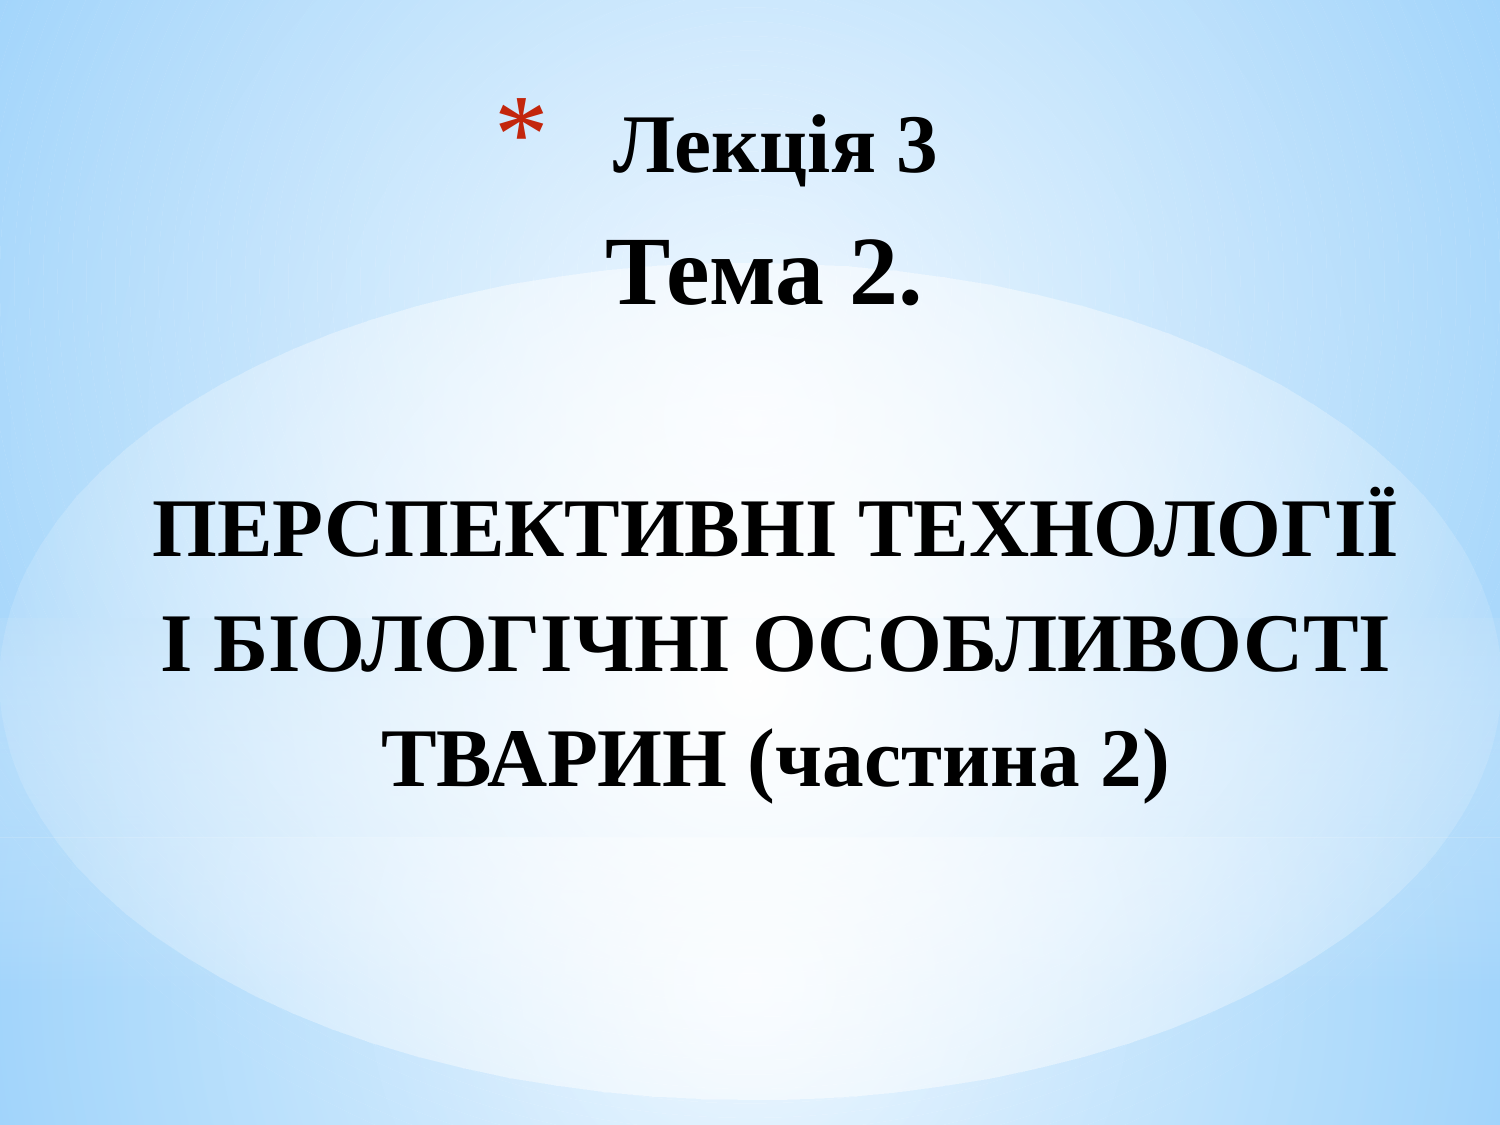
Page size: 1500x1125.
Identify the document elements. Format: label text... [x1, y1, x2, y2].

title Лекція 3 Тема 2. ПЕРСПЕКТИВНІ ТЕХНОЛОГІЇ І БІОЛОГІЧНІ ОСОБЛИВОСТІ ТВАРИН (частина 2) [76, 66, 1425, 974]
